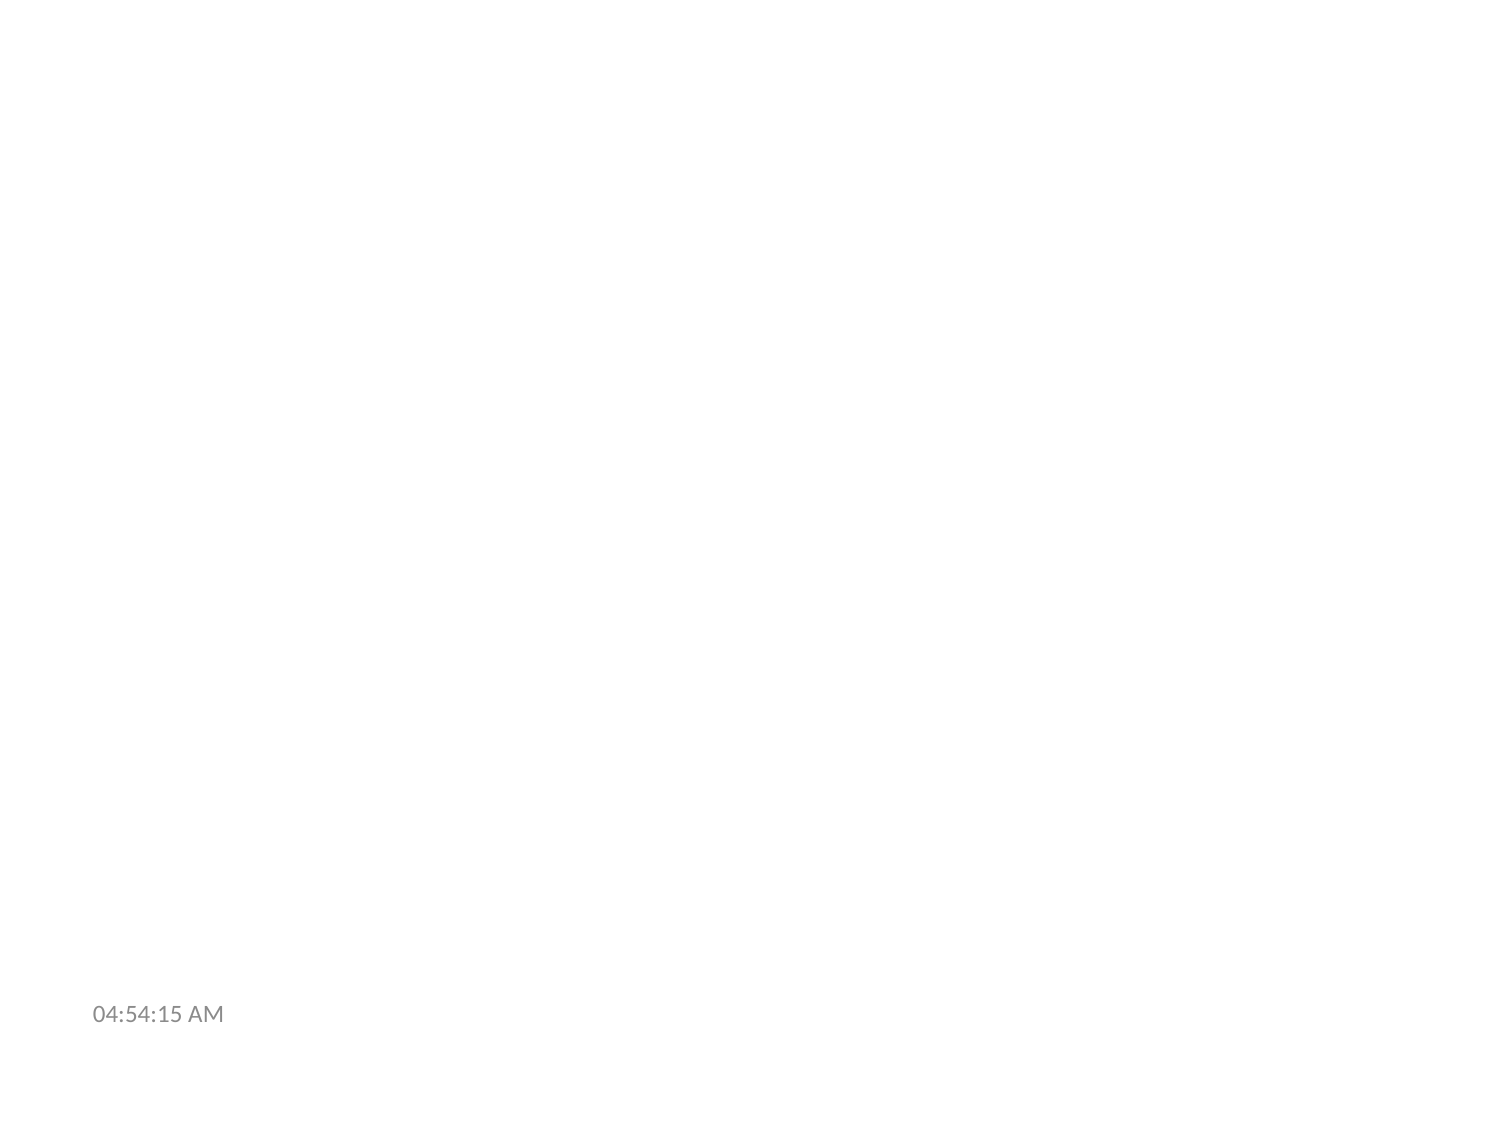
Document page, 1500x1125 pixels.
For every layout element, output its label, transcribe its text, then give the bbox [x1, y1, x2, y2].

text_box 3:35:09 PM [77, 982, 428, 1043]
